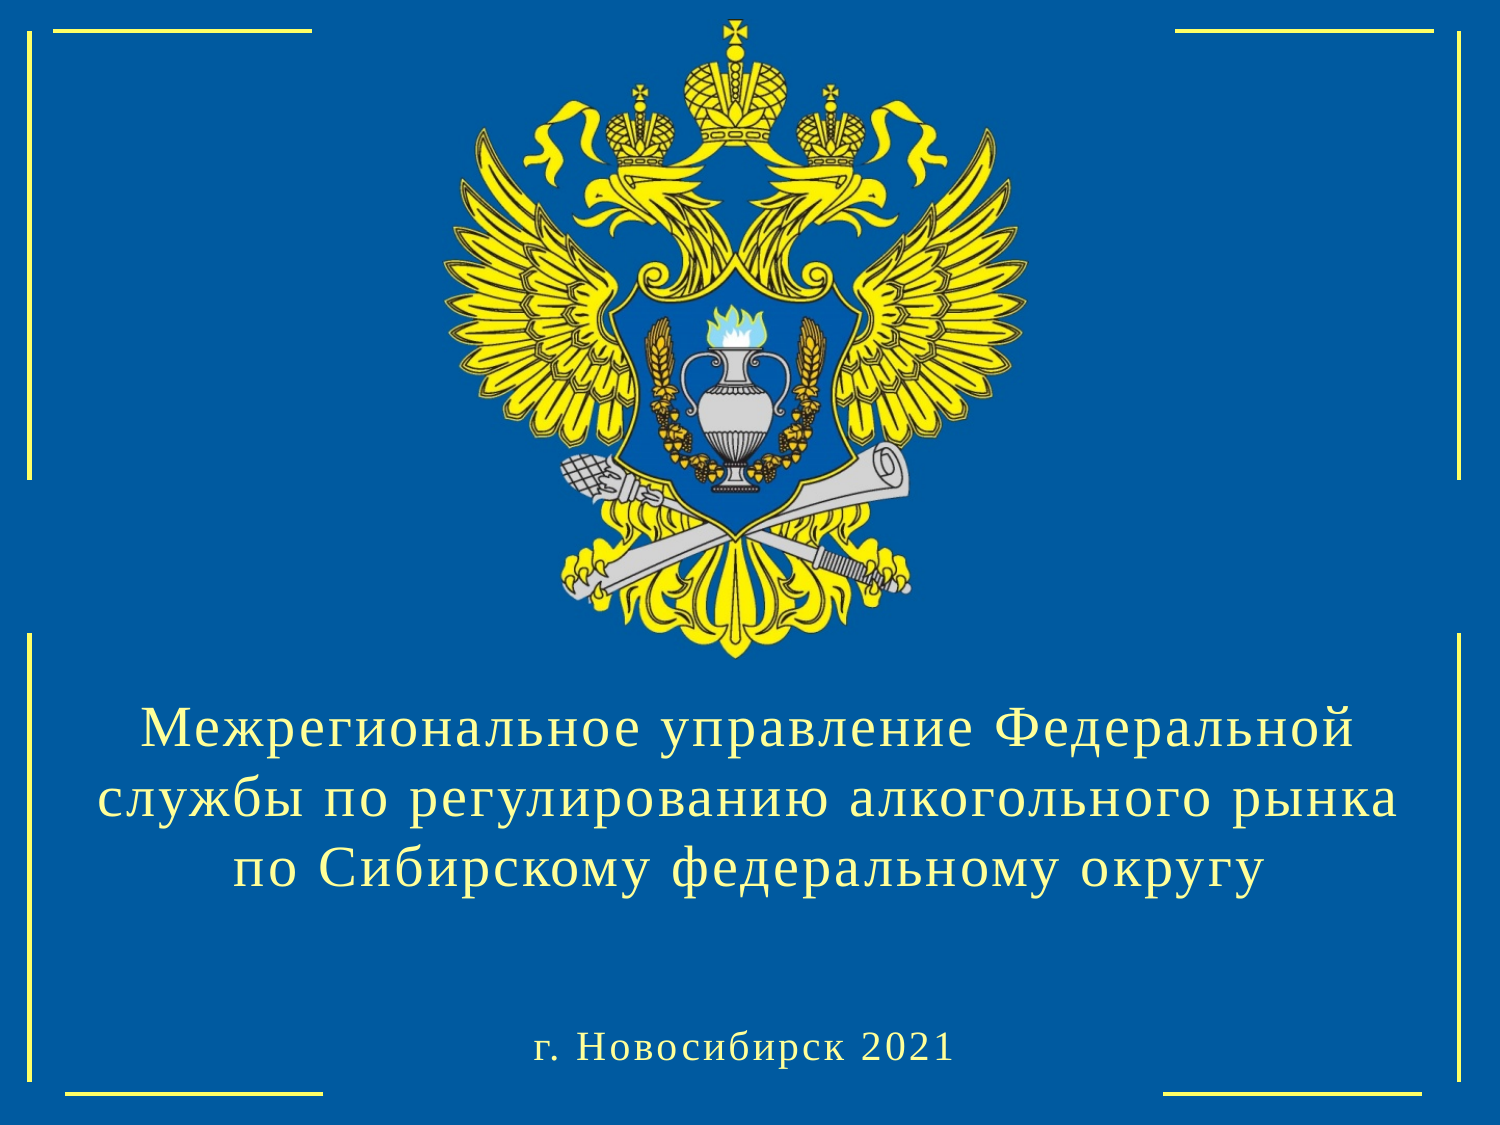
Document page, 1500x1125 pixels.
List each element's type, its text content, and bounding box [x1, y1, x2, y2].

picture [442, 18, 1029, 660]
text_box Межрегиональное управление Федеральной службы по регулированию алкогольного рынка по Сибирскому федеральному округу [41, 680, 1454, 906]
text_box г. Новосибирск 2021 [513, 1011, 975, 1077]
